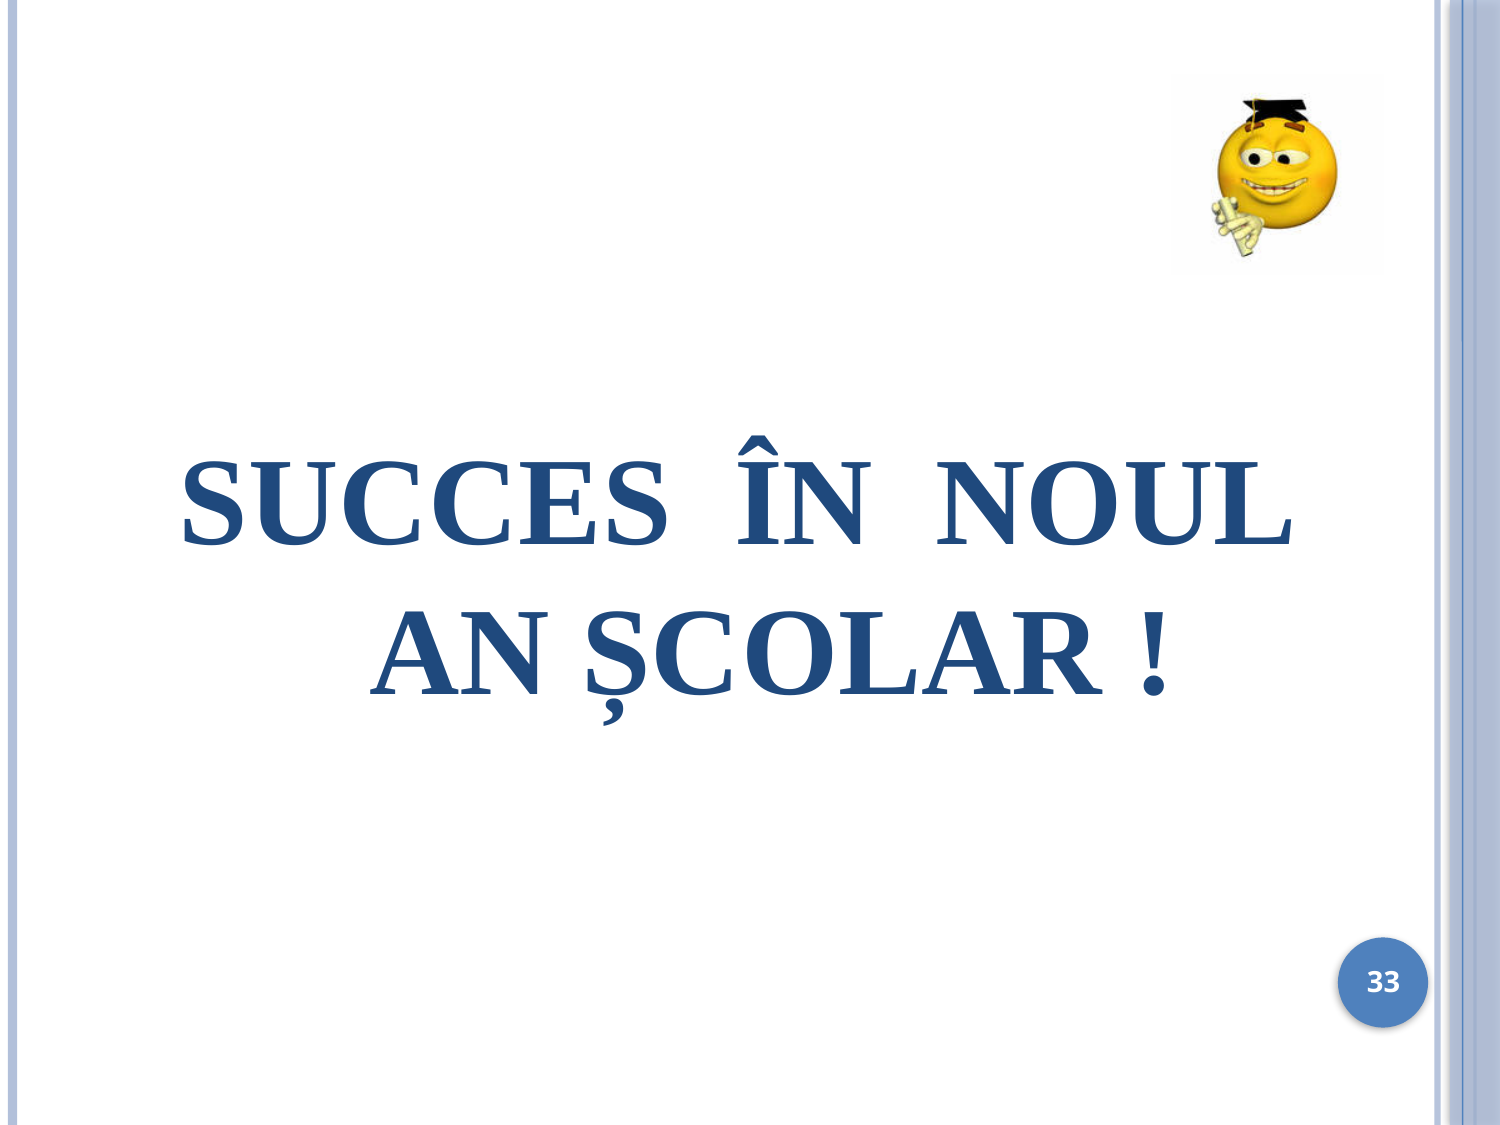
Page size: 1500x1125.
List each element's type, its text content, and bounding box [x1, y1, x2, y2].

list SUCCES ÎN NOUL AN ȘCOLAR ! [114, 339, 1386, 865]
picture [1170, 74, 1385, 276]
slide_number 33 [1333, 940, 1434, 1026]
